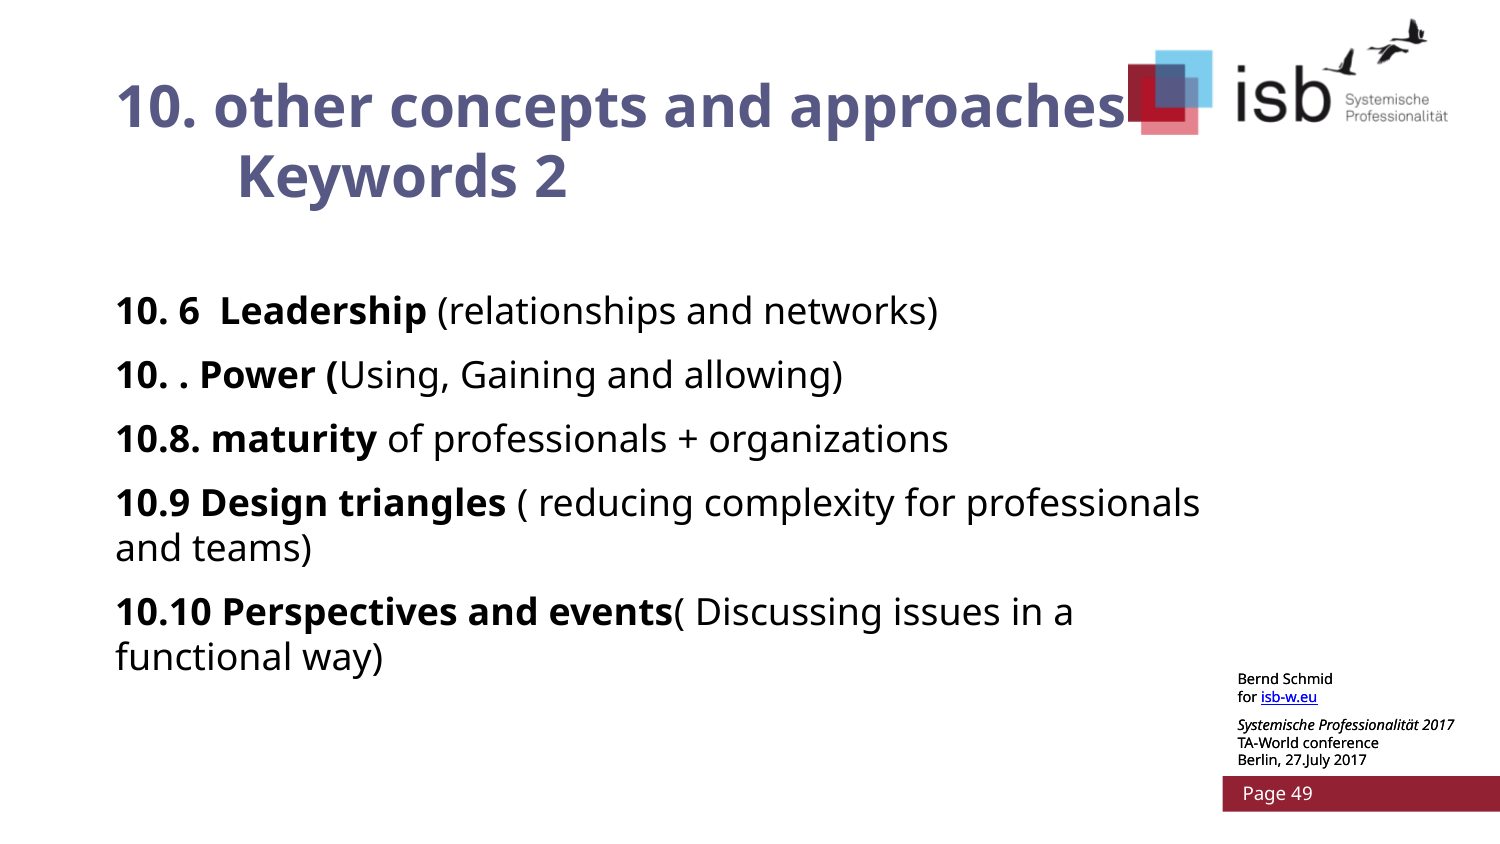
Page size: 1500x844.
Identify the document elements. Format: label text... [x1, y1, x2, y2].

title 10. other concepts and approaches Keywords 2 [100, 67, 1223, 280]
text_box Bernd Schmid for isb-w.eu Systemische Professionalität 2017 TA-World conference Berlin, 27.July 2017 [1222, 543, 1500, 776]
slide_number Page 49 [1222, 776, 1500, 812]
list 10. 6 Leadership (relationships and networks) 10. . Power (Using, Gaining and allowing) 10.8. maturity of professionals + organizations 10.9 Design triangles ( reducing complexity for professionals and teams) 10.10 Perspectives and events( Discussing issues in a functional way) [100, 280, 1223, 812]
picture [1128, 14, 1461, 139]
